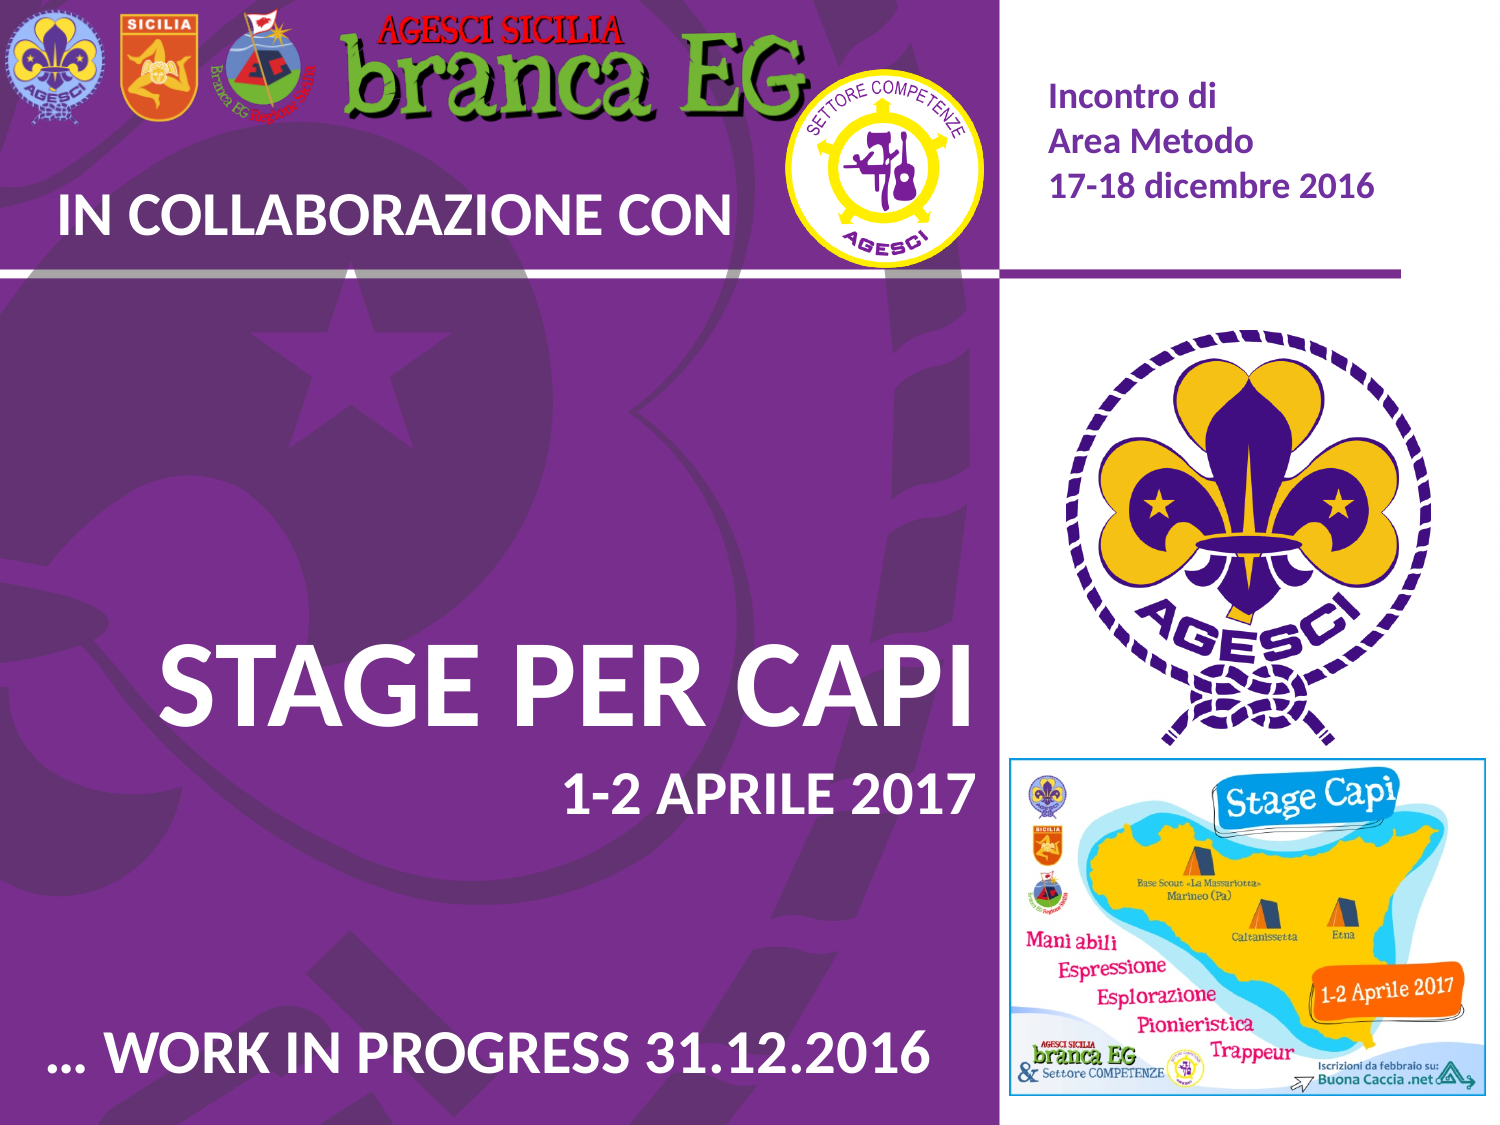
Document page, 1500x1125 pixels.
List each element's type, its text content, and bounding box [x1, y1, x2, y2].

footer … WORK IN PROGRESS 31.12.2016 [29, 987, 994, 1094]
footer IN COLLABORAZIONE CON [29, 149, 750, 256]
picture [0, 0, 1500, 1125]
text_box Incontro di Area Metodo 17-18 dicembre 2016 [1033, 63, 1436, 213]
footer STAGE PER CAPI 1-2 APRILE 2017 [29, 373, 994, 835]
